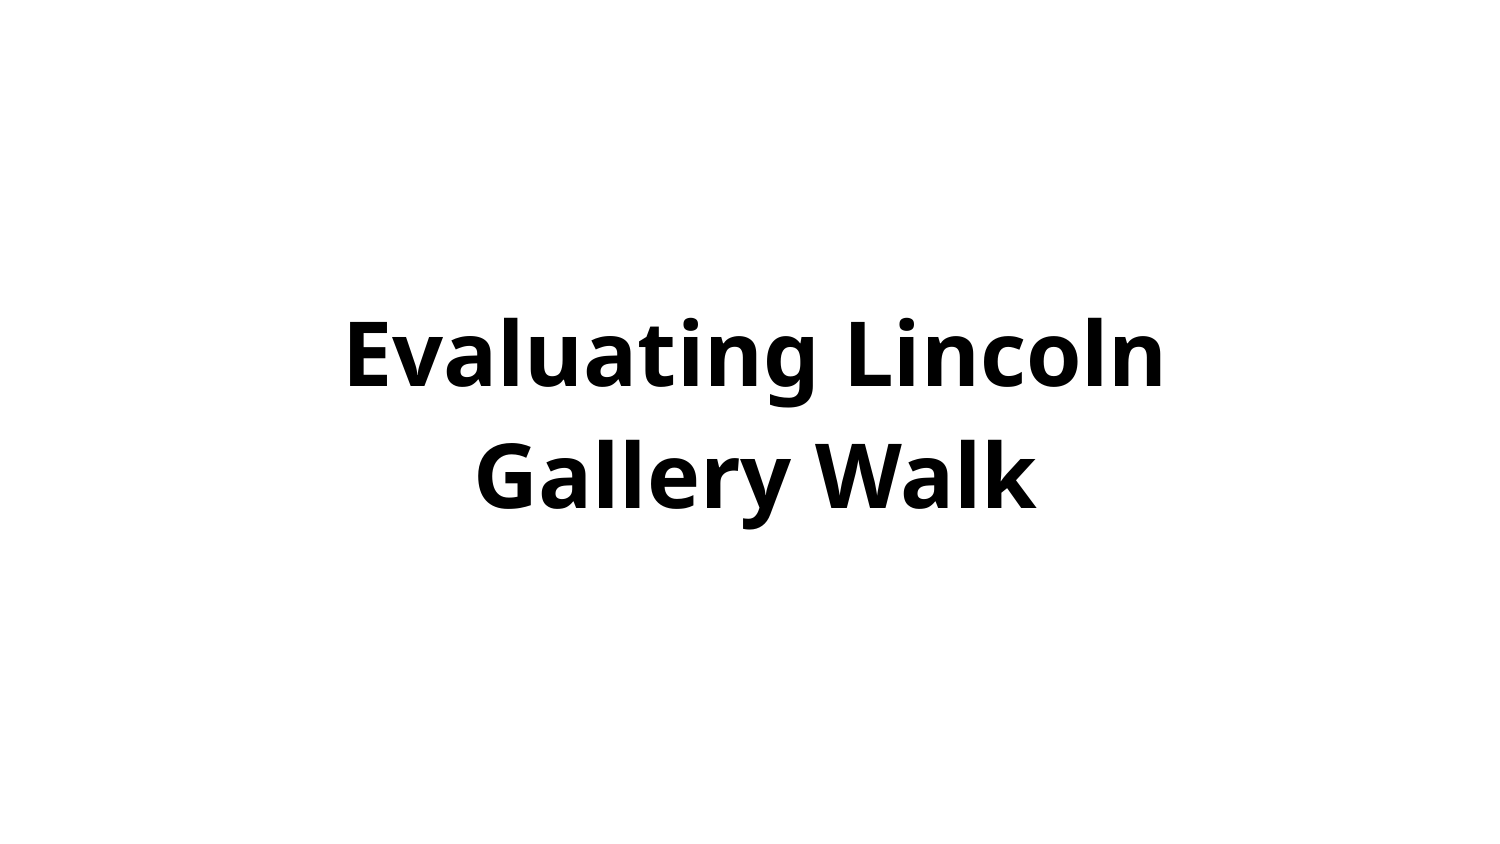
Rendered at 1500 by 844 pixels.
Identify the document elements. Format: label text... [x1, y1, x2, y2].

title Evaluating Lincoln Gallery Walk [56, 274, 1455, 551]
